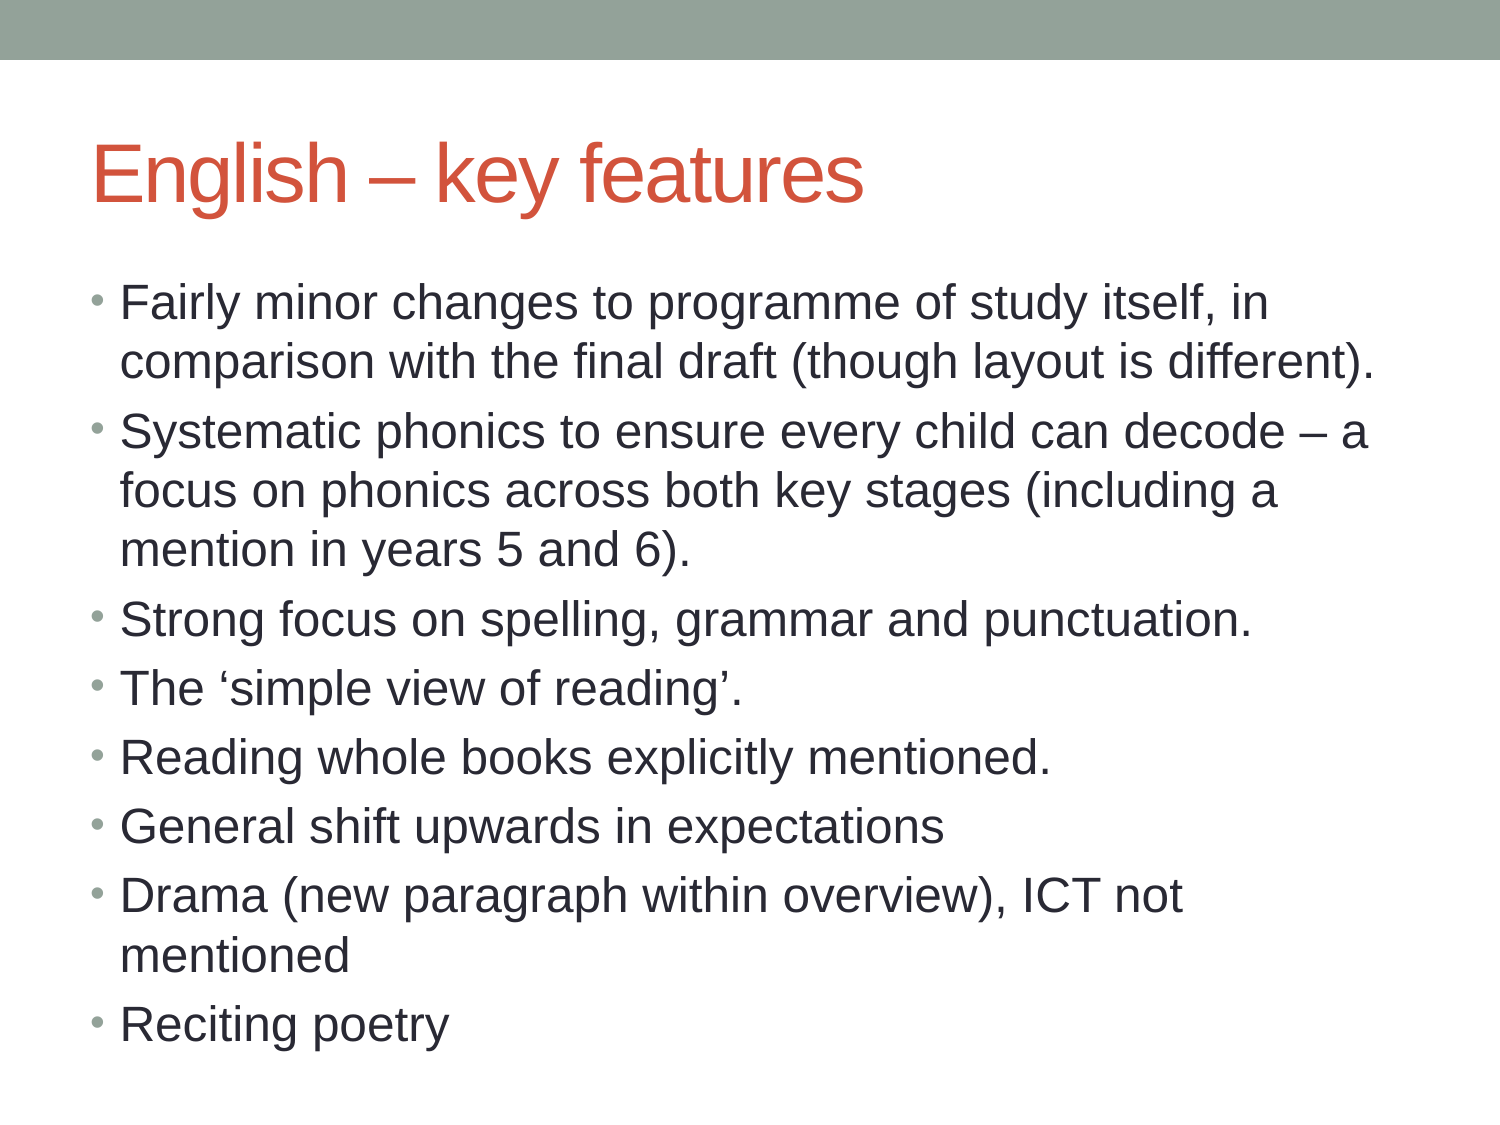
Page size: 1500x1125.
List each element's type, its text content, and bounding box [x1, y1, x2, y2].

title English – key features [75, 87, 1425, 250]
list Fairly minor changes to programme of study itself, in comparison with the final draft (though layout is different). Systematic phonics to ensure every child can decode – a focus on phonics across both key stages (including a mention in years 5 and 6). Strong focus on spelling, grammar and punctuation. The ‘simple view of reading’. Reading whole books explicitly mentioned. General shift upwards in expectations Drama (new paragraph within overview), ICT not mentioned Reciting poetry [75, 262, 1425, 1063]
